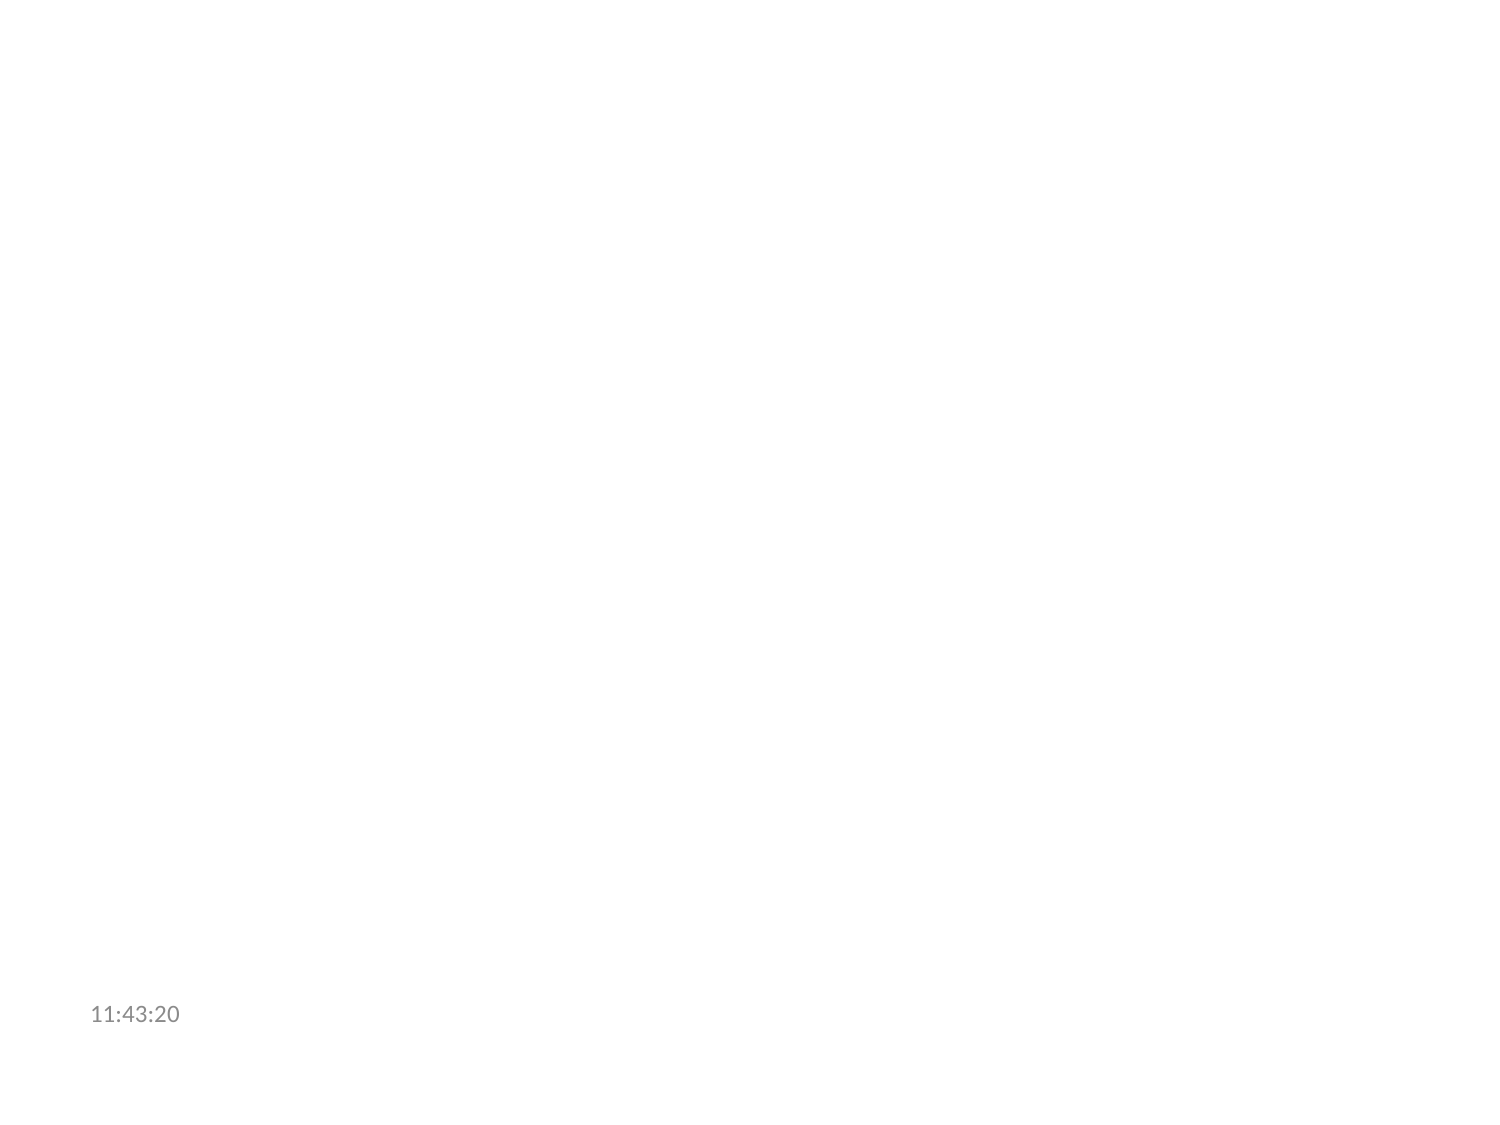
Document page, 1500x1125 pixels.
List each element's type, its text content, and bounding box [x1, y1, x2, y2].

text_box 15:35:09 [75, 982, 425, 1043]
